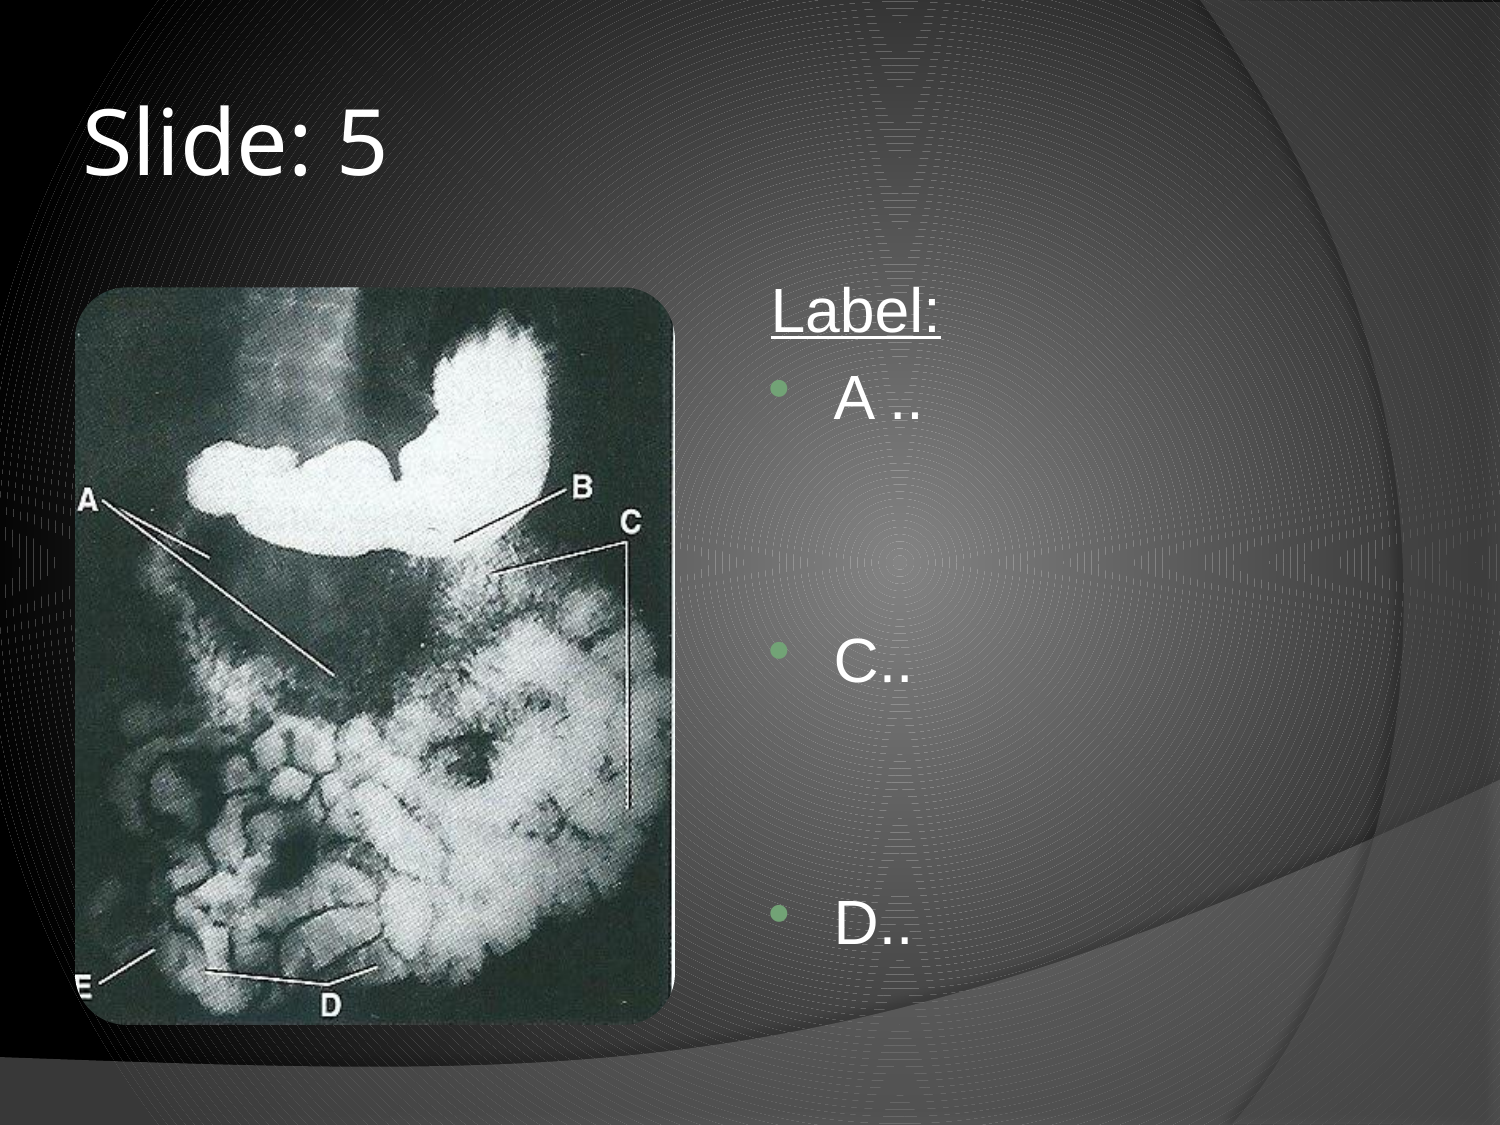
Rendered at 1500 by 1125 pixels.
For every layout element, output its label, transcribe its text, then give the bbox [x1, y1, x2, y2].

list Label: A .. C.. D.. [750, 262, 1413, 1005]
picture [74, 287, 676, 1026]
title Slide: 5 [75, 45, 1300, 233]
